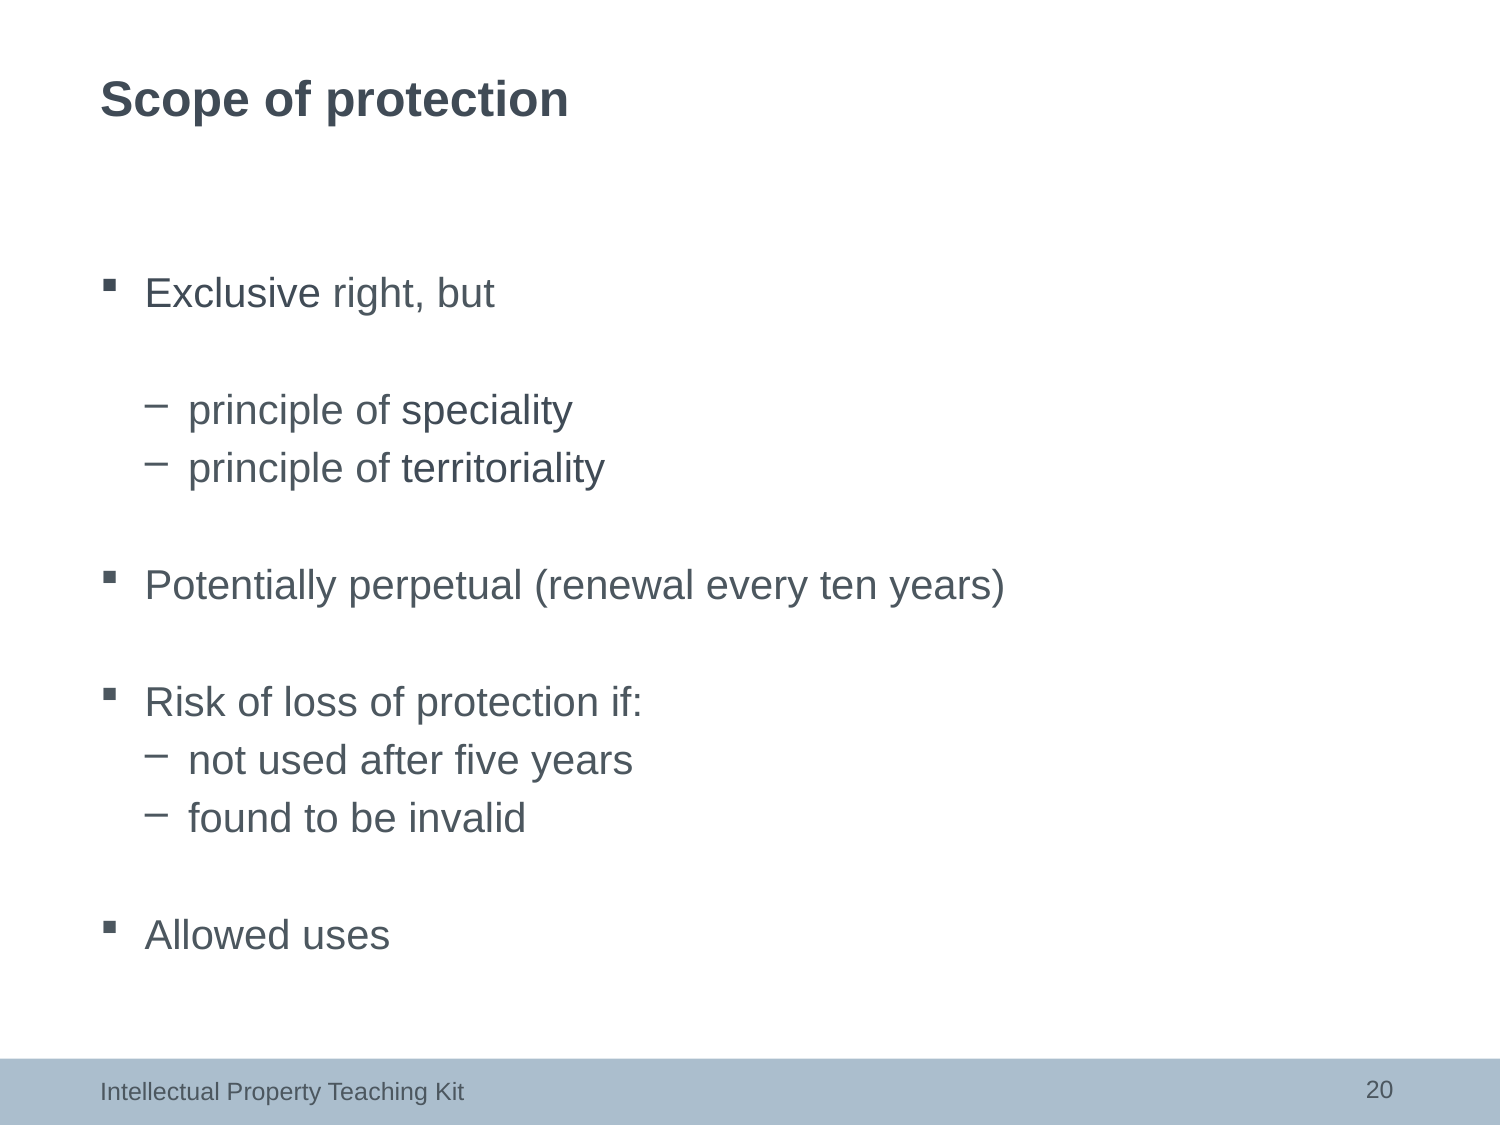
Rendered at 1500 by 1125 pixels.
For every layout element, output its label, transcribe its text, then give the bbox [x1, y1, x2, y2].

list Exclusive right, but principle of speciality principle of territoriality Potentially perpetual (renewal every ten years) Risk of loss of protection if: not used after five years found to be invalid Allowed uses [100, 265, 1400, 999]
footer Intellectual Property Teaching Kit [100, 1074, 988, 1125]
text_box 20 [1269, 1070, 1394, 1106]
title Scope of protection [100, 66, 1400, 221]
